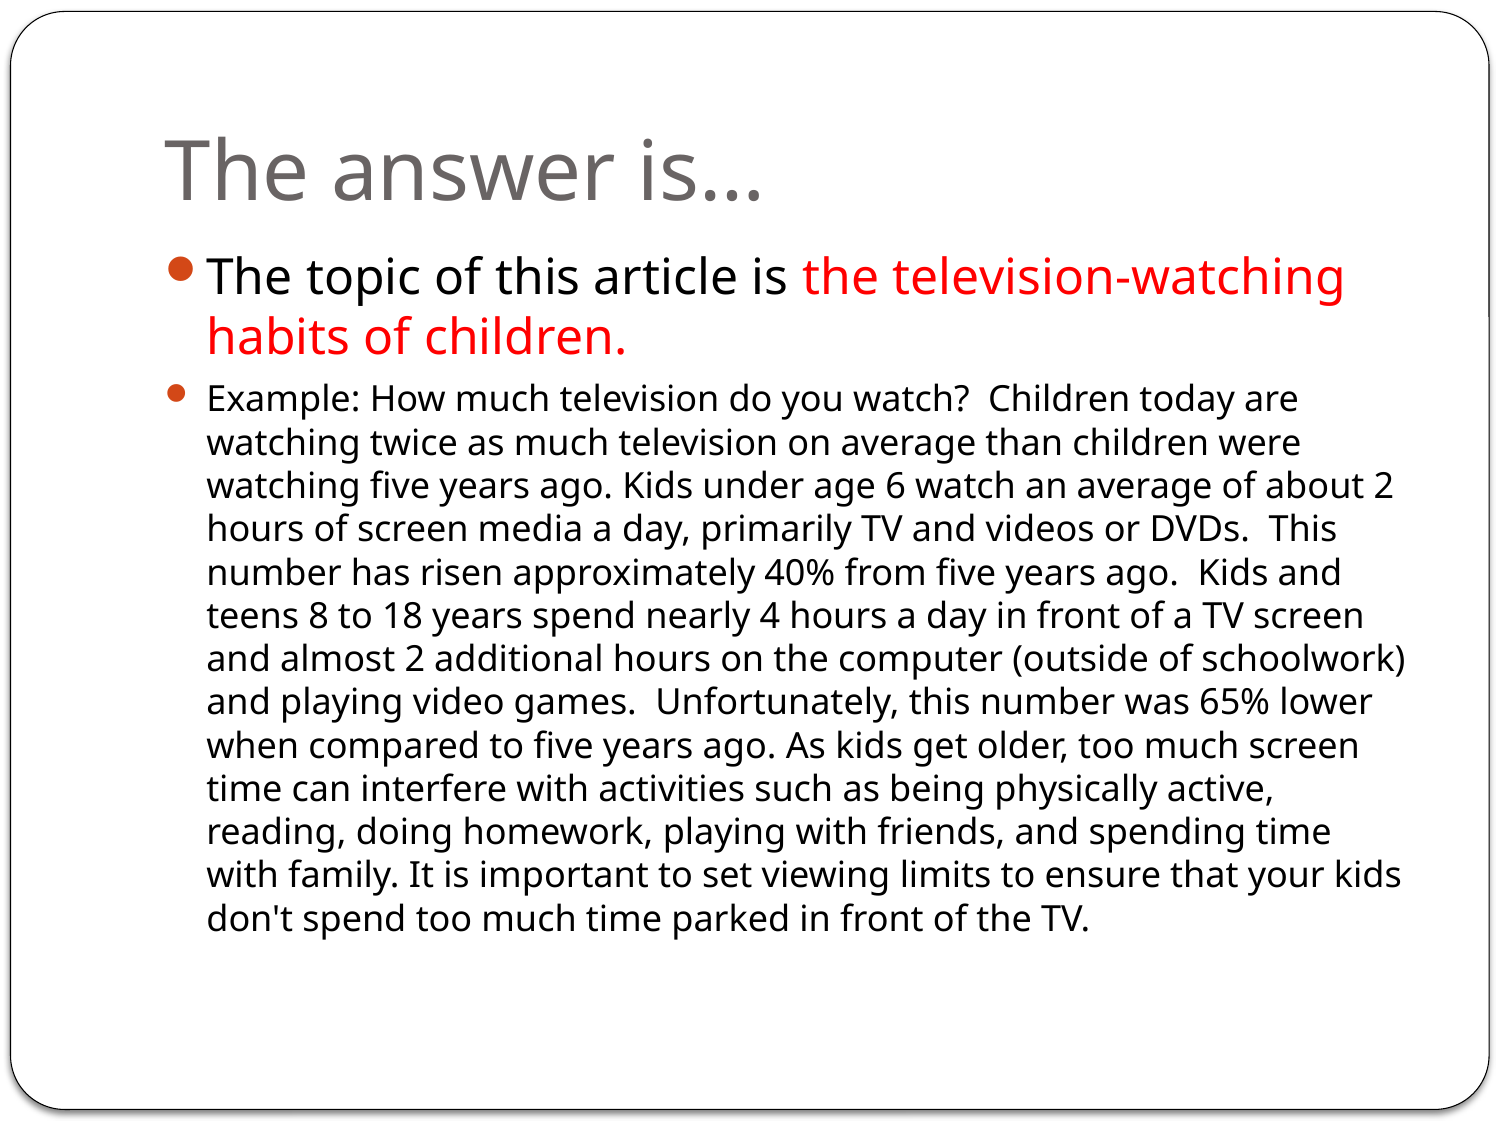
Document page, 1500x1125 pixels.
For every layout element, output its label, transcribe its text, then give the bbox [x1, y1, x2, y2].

title The answer is… [150, 45, 1425, 233]
list The topic of this article is the television-watching habits of children. Example: How much television do you watch? Children today are watching twice as much television on average than children were watching five years ago. Kids under age 6 watch an average of about 2 hours of screen media a day, primarily TV and videos or DVDs. This number has risen approximately 40% from five years ago. Kids and teens 8 to 18 years spend nearly 4 hours a day in front of a TV screen and almost 2 additional hours on the computer (outside of schoolwork) and playing video games. Unfortunately, this number was 65% lower when compared to five years ago. As kids get older, too much screen time can interfere with activities such as being physically active, reading, doing homework, playing with friends, and spending time with family. It is important to set viewing limits to ensure that your kids don't spend too much time parked in front of the TV. [150, 237, 1425, 988]
